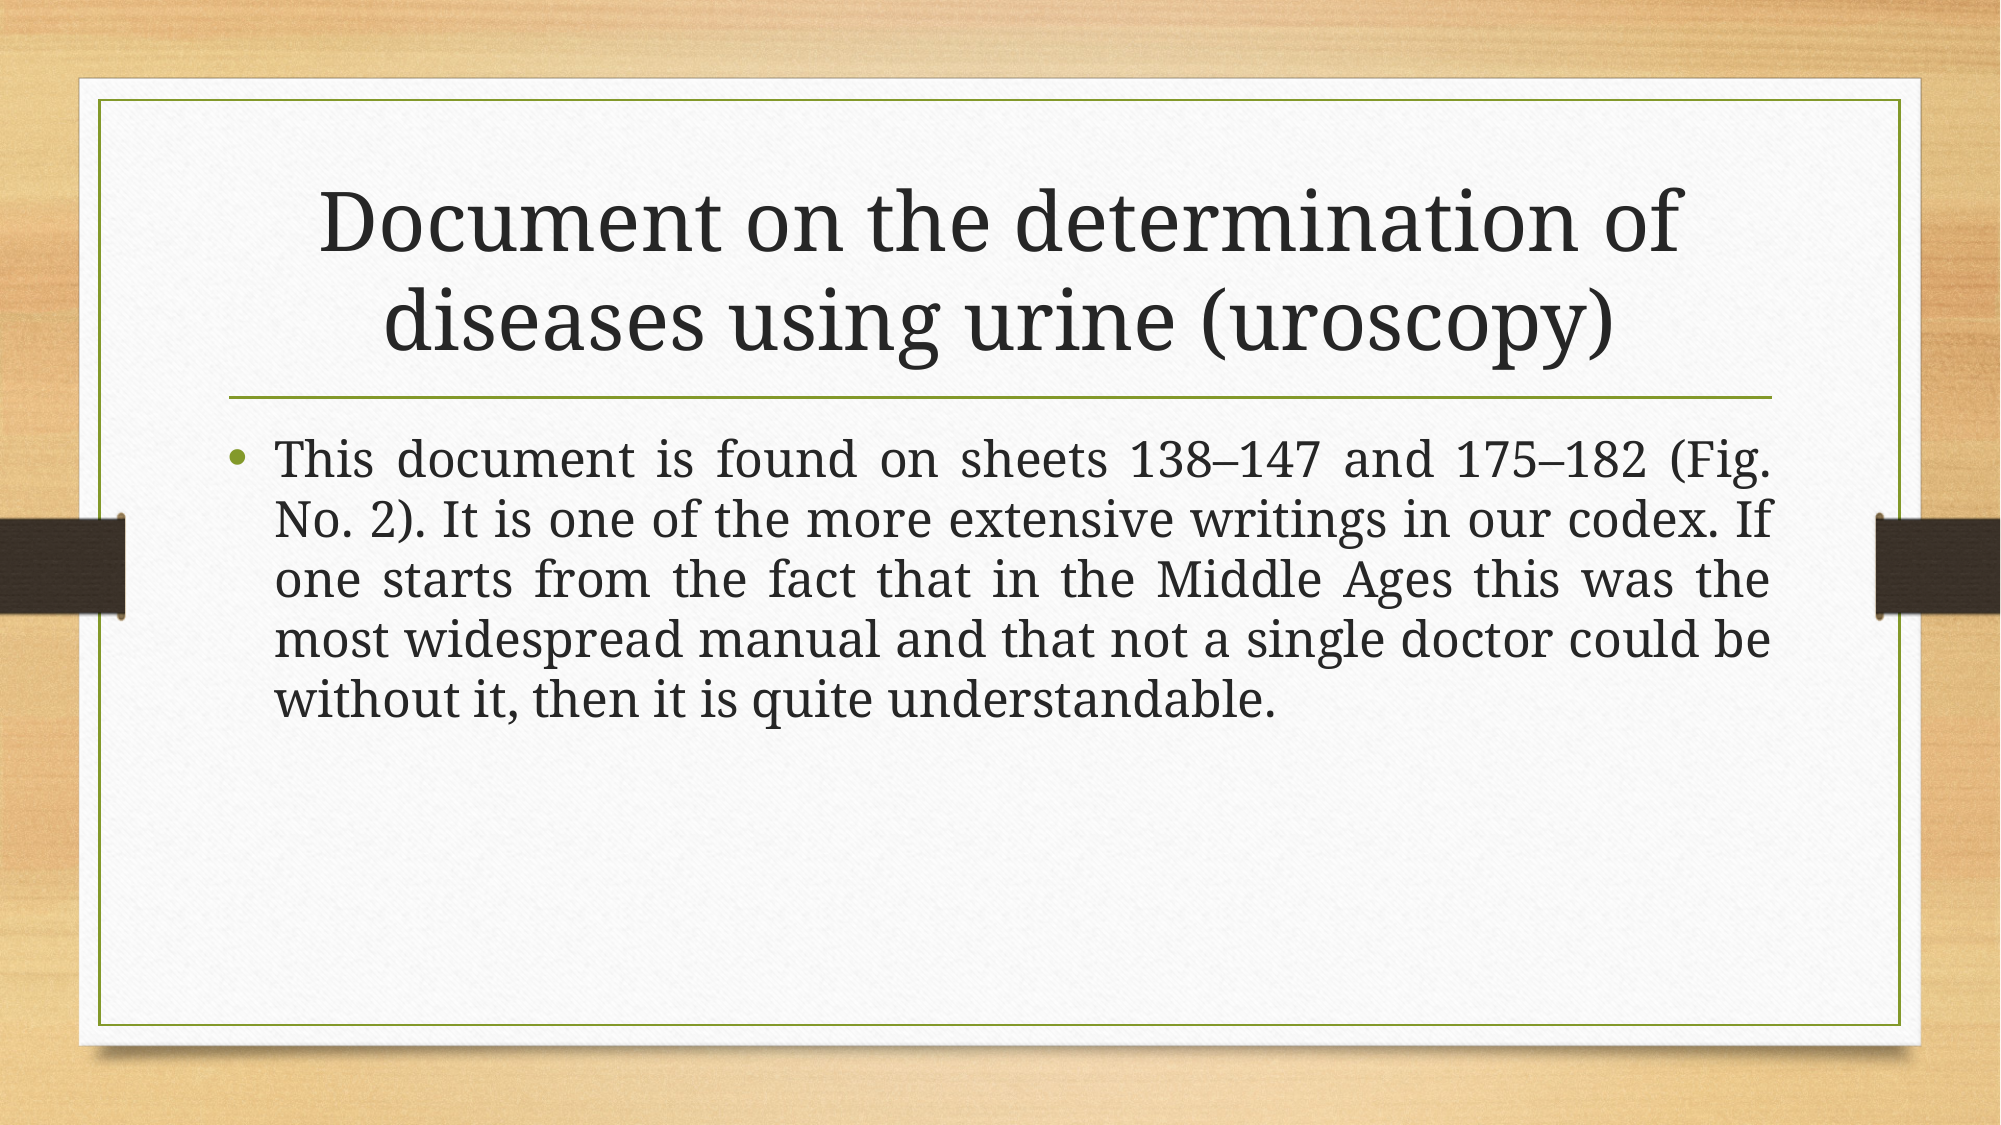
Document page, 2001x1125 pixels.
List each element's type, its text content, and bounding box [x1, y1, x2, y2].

picture [0, 0, 2001, 1125]
title Document on the determination of diseases using urine (uroscopy) [212, 161, 1788, 375]
list This document is found on sheets 138–147 and 175–182 (Fig. No. 2). It is one of the more extensive writings in our codex. If one starts from the fact that in the Middle Ages this was the most widespread manual and that not a single doctor could be without it, then it is quite understandable. [212, 419, 1788, 964]
